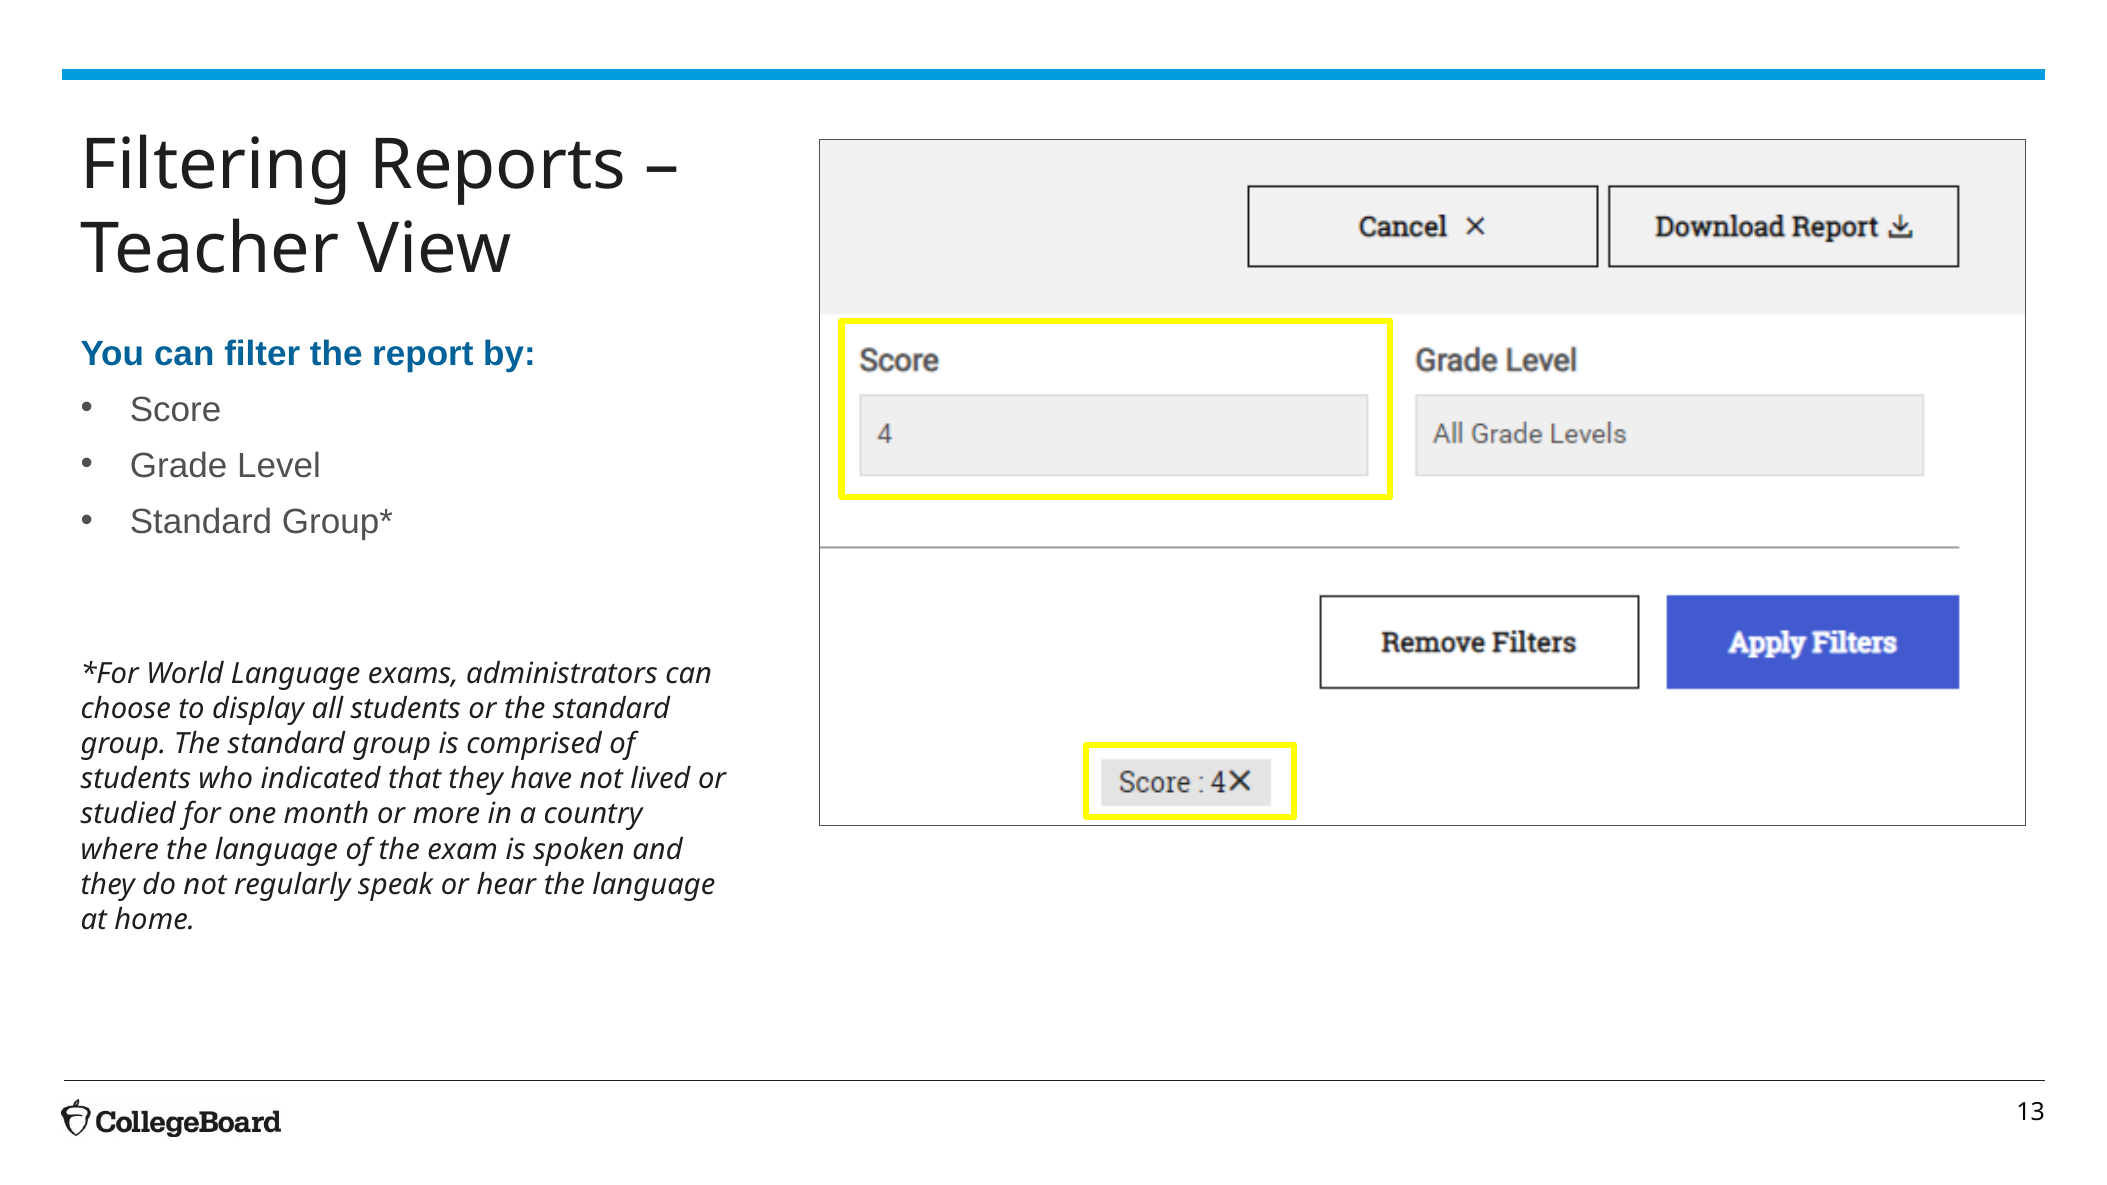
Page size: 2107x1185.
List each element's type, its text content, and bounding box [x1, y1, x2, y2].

title Filtering Reports – Teacher View [80, 95, 728, 290]
picture [61, 1099, 281, 1137]
list You can filter the report by: Score Grade Level Standard Group* *For World Language exams, administrators can choose to display all students or the standard group. The standard group is comprised of students who indicated that they have not lived or studied for one month or more in a country where the language of the exam is spoken and they do not regularly speak or hear the language at home. [80, 292, 727, 1025]
picture [819, 139, 2027, 826]
